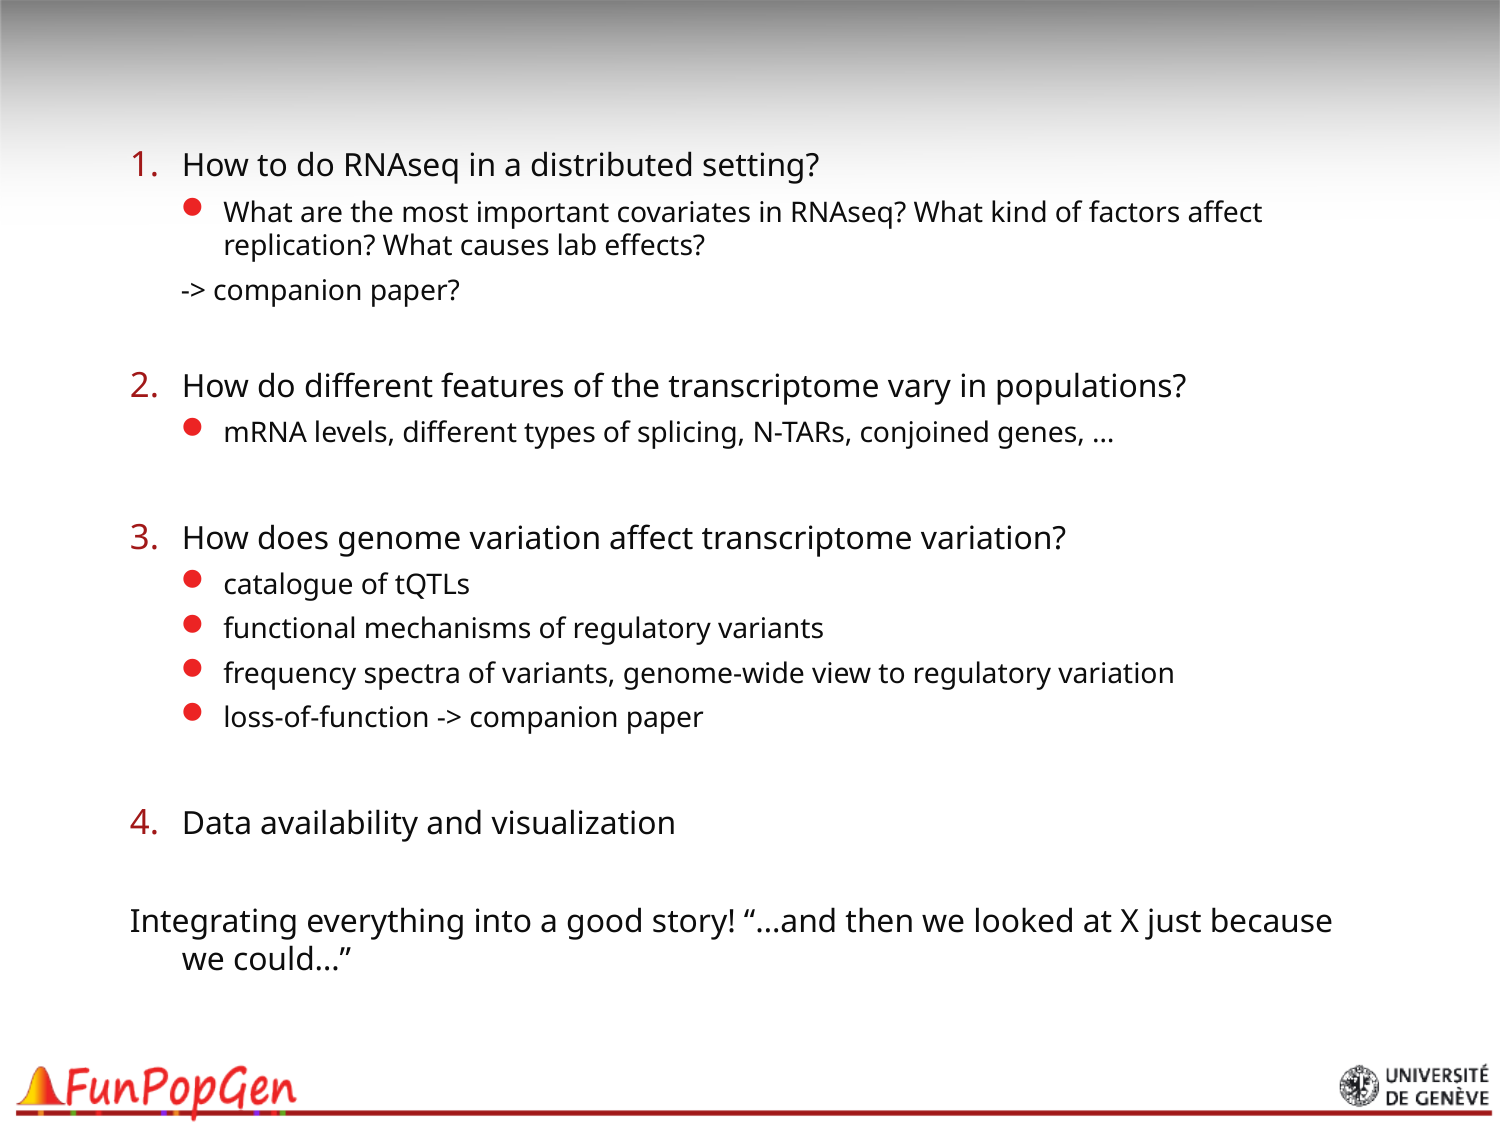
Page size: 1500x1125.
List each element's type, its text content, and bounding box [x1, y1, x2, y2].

list How to do RNAseq in a distributed setting? What are the most important covariates in RNAseq? What kind of factors affect replication? What causes lab effects? -> companion paper? How do different features of the transcriptome vary in populations? mRNA levels, different types of splicing, N-TARs, conjoined genes, … How does genome variation affect transcriptome variation? catalogue of tQTLs functional mechanisms of regulatory variants frequency spectra of variants, genome-wide view to regulatory variation loss-of-function -> companion paper Data availability and visualization Integrating everything into a good story! “…and then we looked at X just because we could…” [62, 137, 1382, 988]
picture [0, 0, 1500, 1125]
